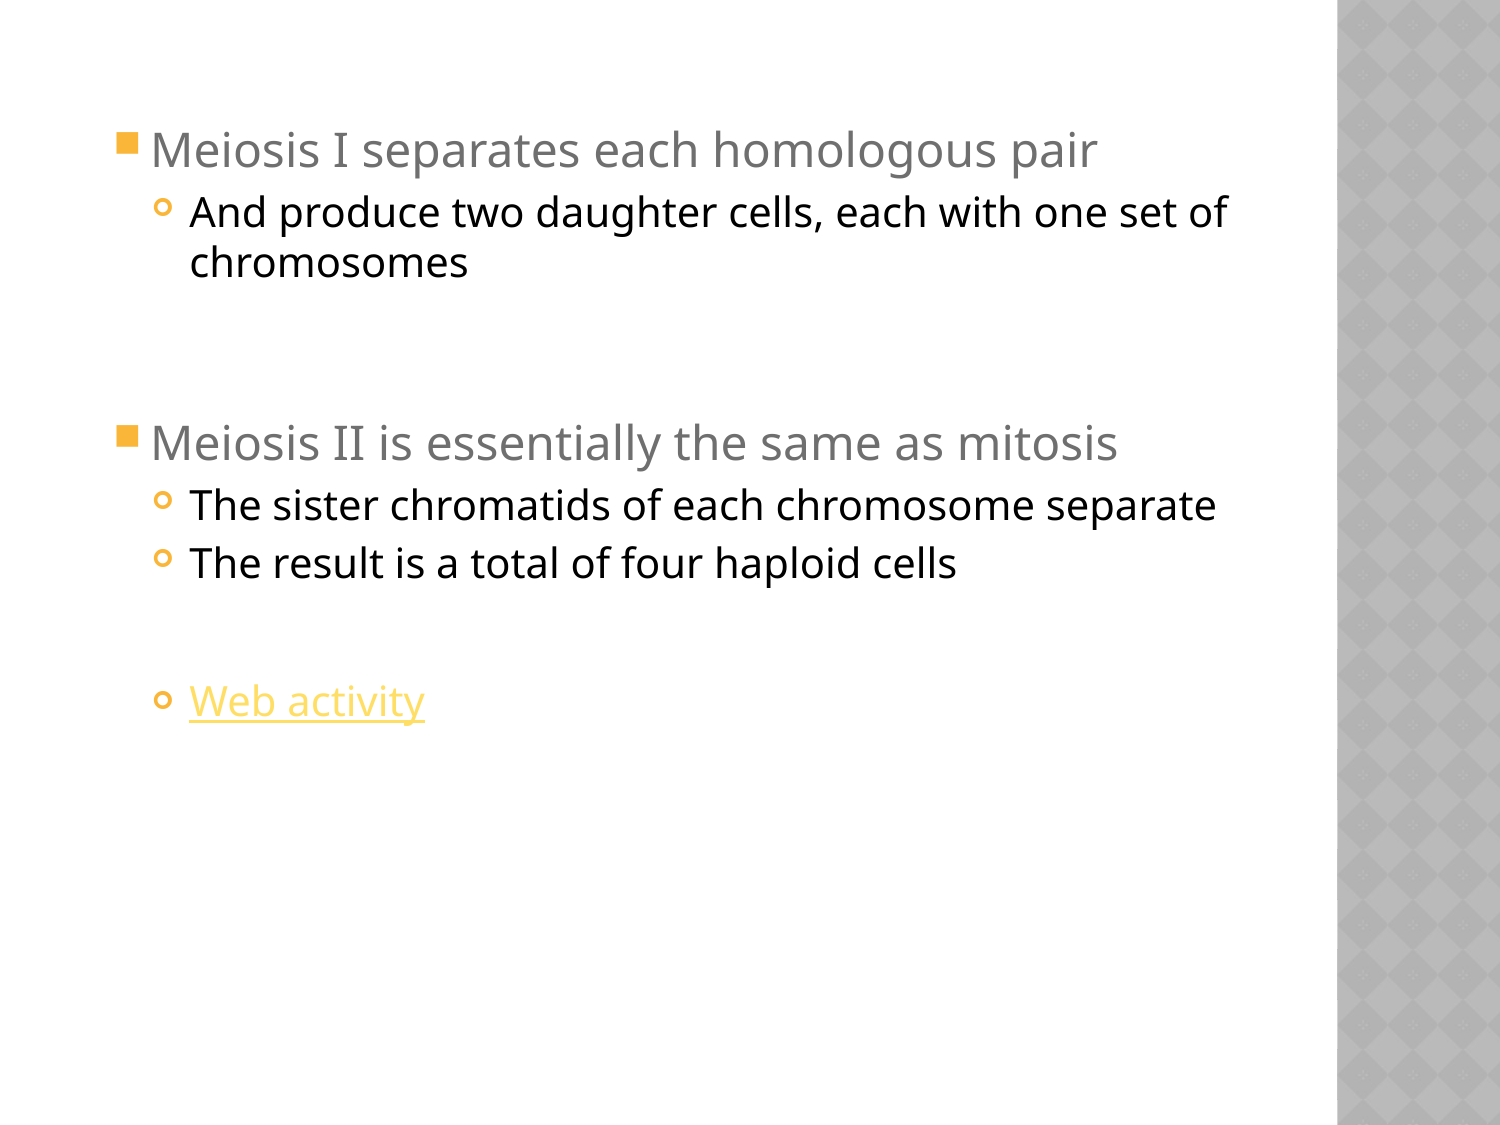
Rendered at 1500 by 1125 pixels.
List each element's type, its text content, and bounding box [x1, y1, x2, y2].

list Meiosis I separates each homologous pair And produce two daughter cells, each with one set of chromosomes Meiosis II is essentially the same as mitosis The sister chromatids of each chromosome separate The result is a total of four haploid cells Web activity [50, 112, 1330, 994]
